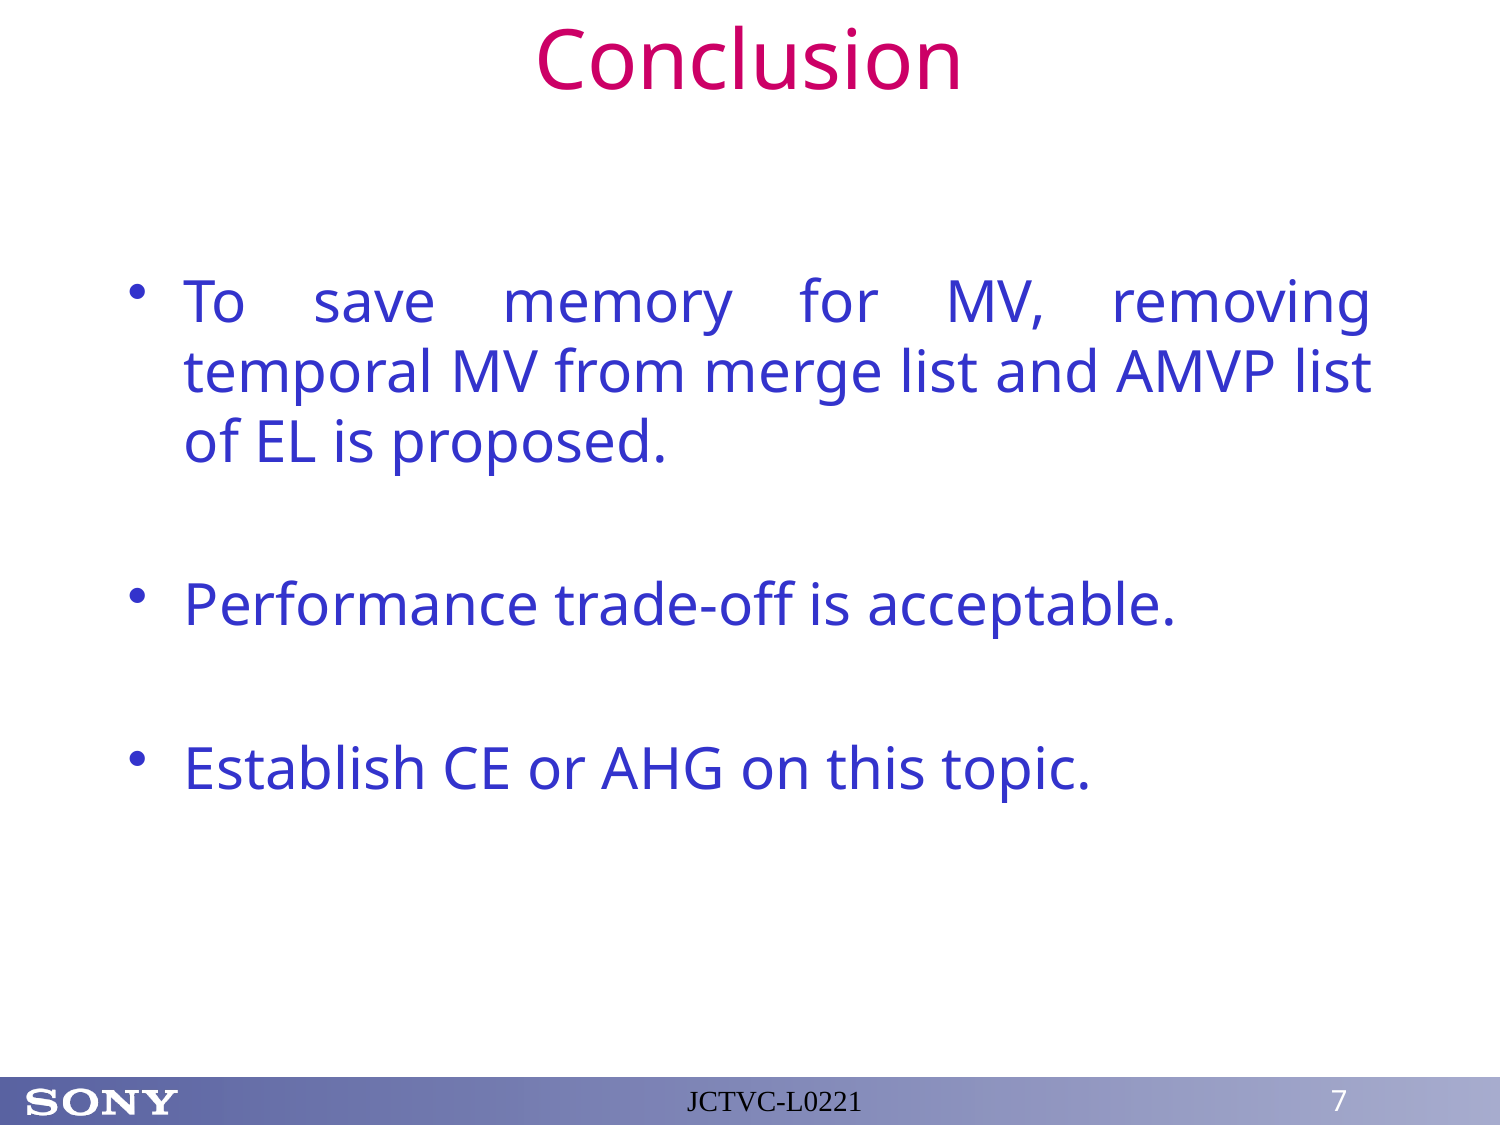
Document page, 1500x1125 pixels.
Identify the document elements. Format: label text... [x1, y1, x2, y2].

slide_number 7 [1049, 1074, 1363, 1125]
picture [26, 1088, 178, 1116]
title Conclusion [112, 0, 1388, 115]
list To save memory for MV, removing temporal MV from merge list and AMVP list of EL is proposed. Performance trade-off is acceptable. Establish CE or AHG on this topic. [112, 174, 1388, 1076]
footer JCTVC-L0221 [537, 1074, 1013, 1125]
